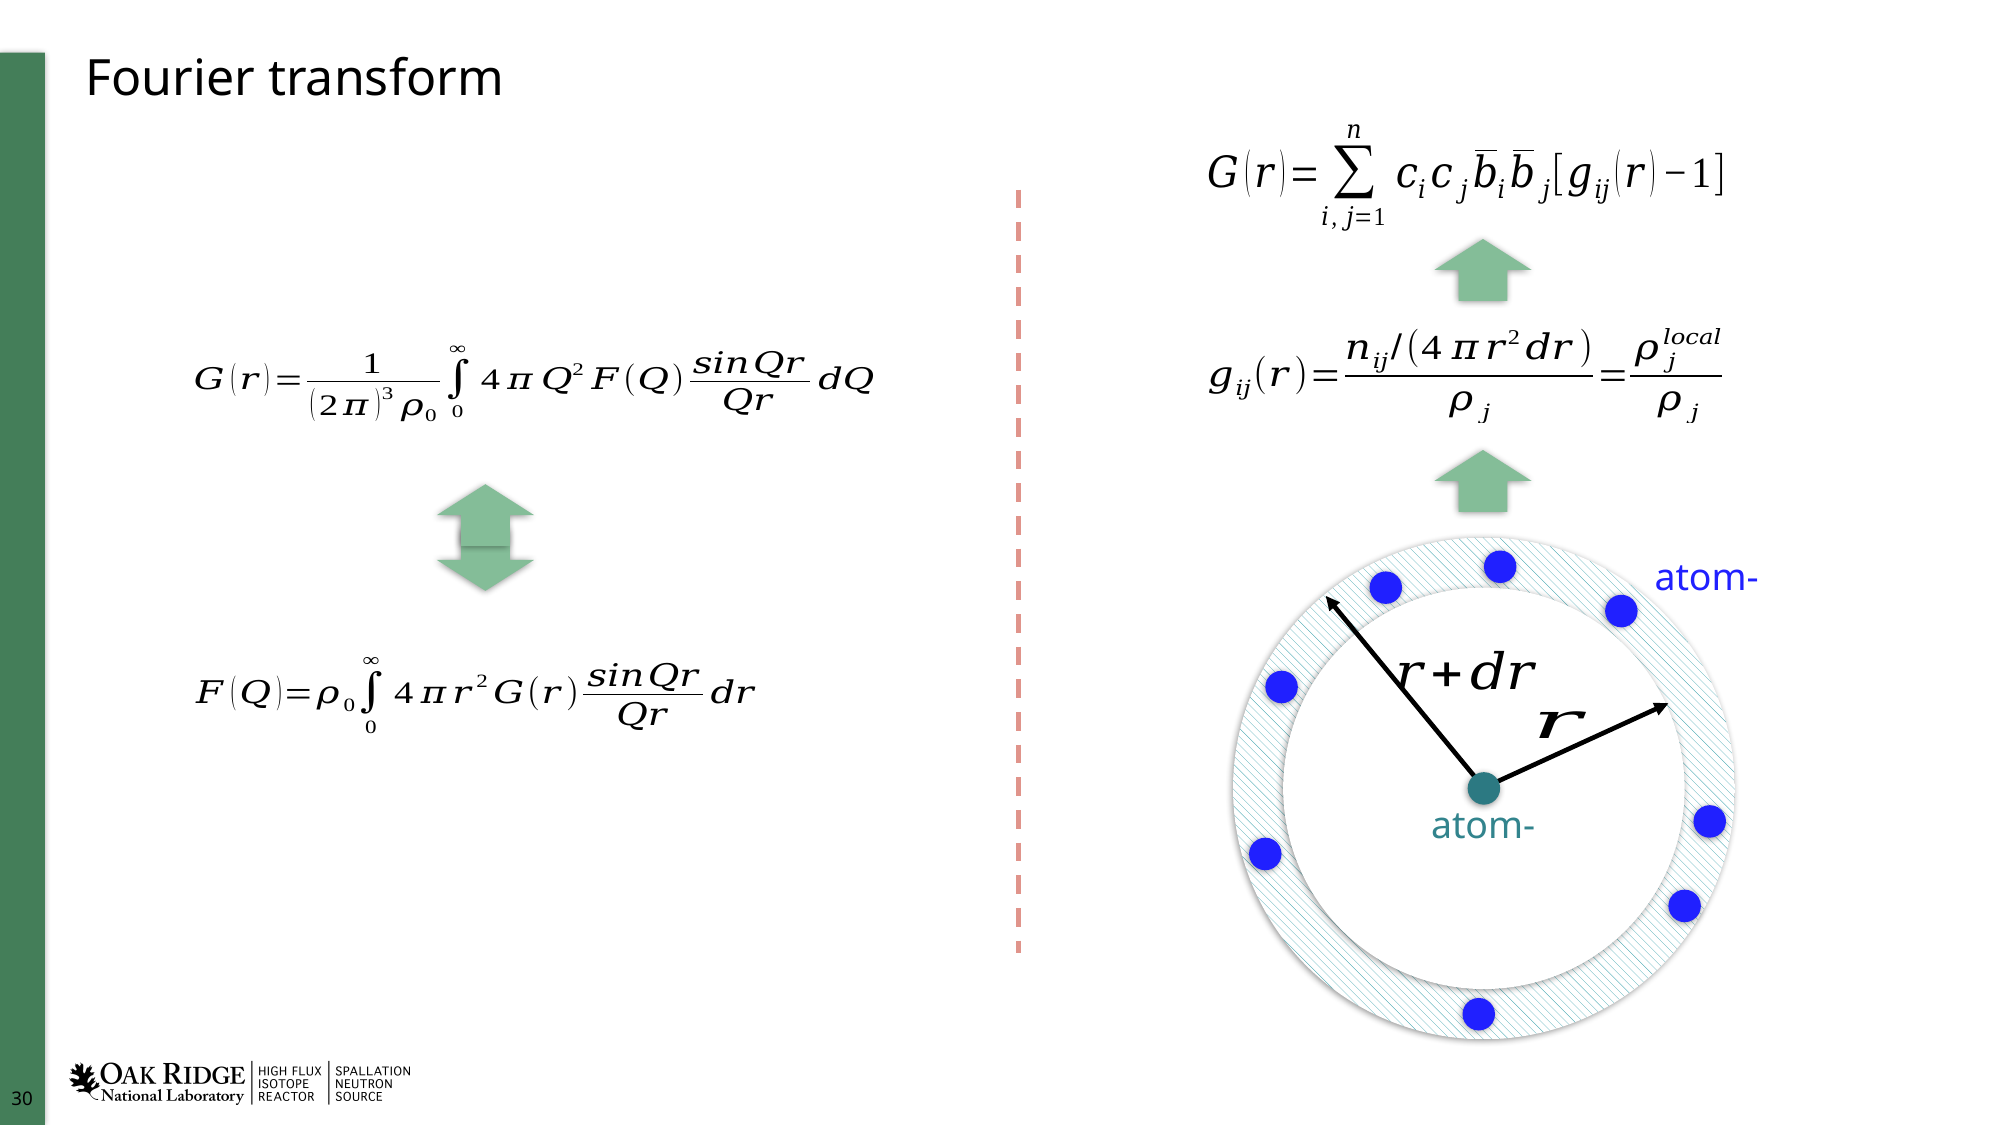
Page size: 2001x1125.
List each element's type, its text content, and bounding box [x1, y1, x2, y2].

title Fourier transform [70, 44, 522, 115]
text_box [193, 337, 875, 738]
picture [66, 1058, 413, 1108]
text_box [1206, 114, 1786, 1040]
